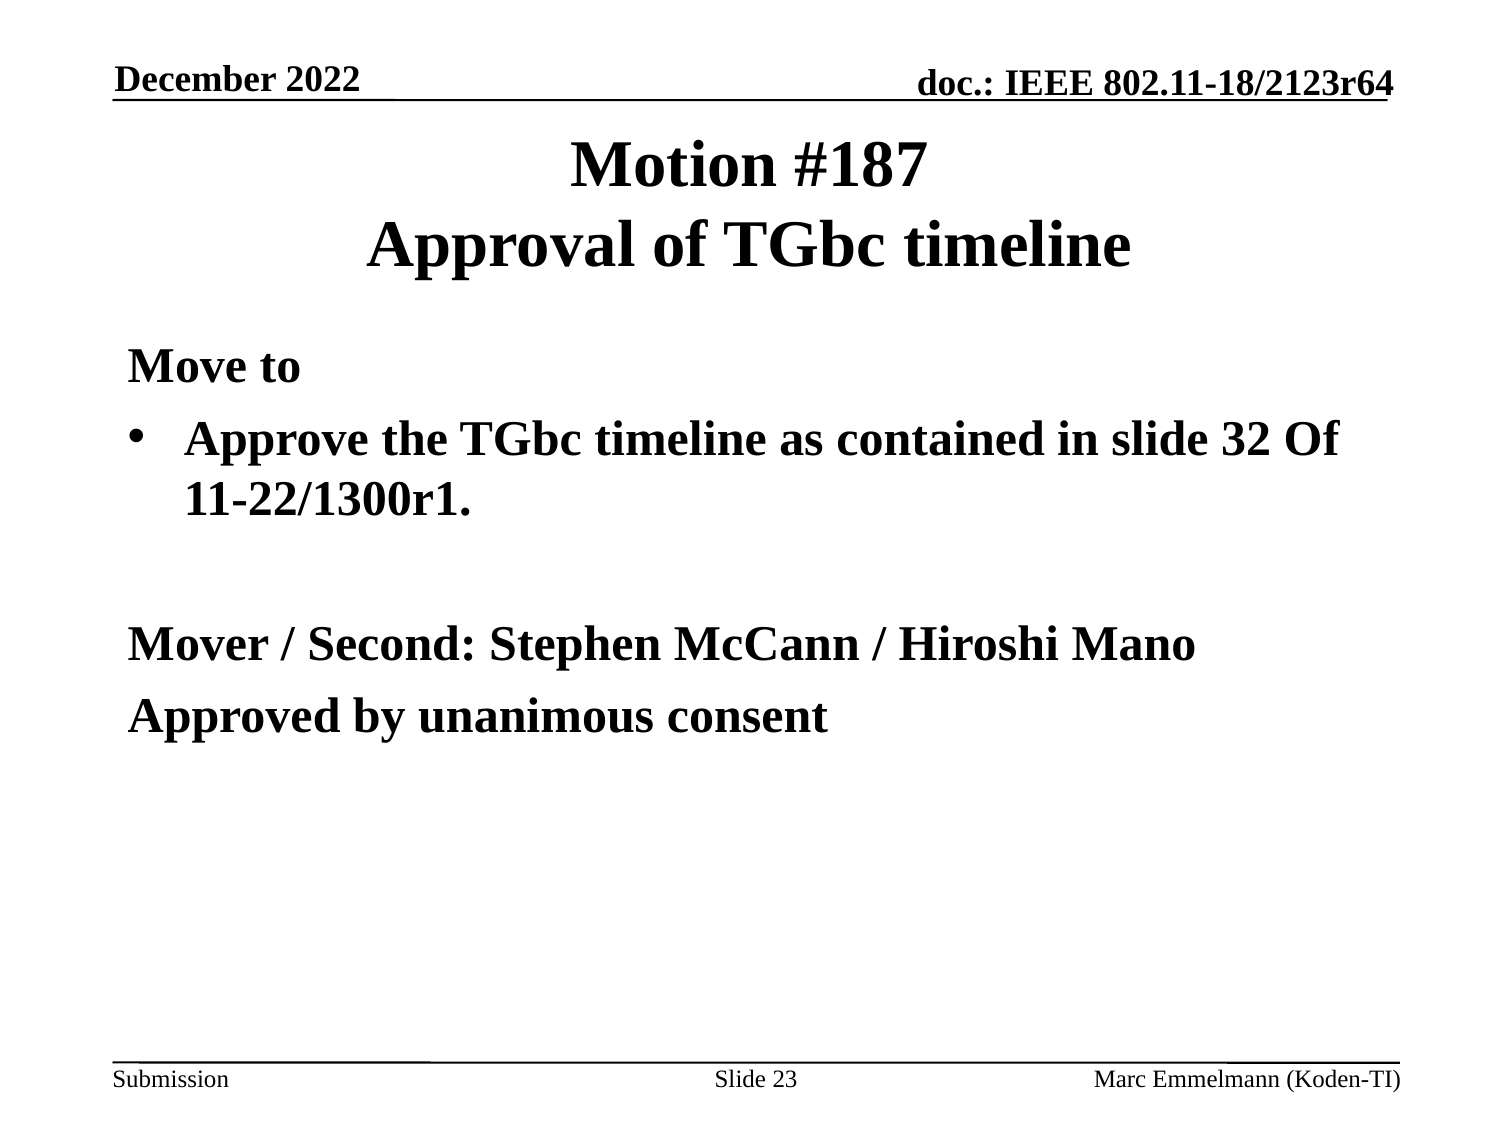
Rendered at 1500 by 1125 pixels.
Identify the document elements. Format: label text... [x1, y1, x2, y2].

list Move to Approve the TGbc timeline as contained in slide 32 Of 11-22/1300r1. Mover / Second: Stephen McCann / Hiroshi Mano Approved by unanimous consent [112, 324, 1388, 1000]
title Motion #187 Approval of TGbc timeline [112, 112, 1388, 288]
footer Marc Emmelmann (Koden-TI) [878, 1061, 1402, 1093]
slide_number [114, 54, 423, 100]
slide_number Slide 23 [712, 1061, 800, 1123]
